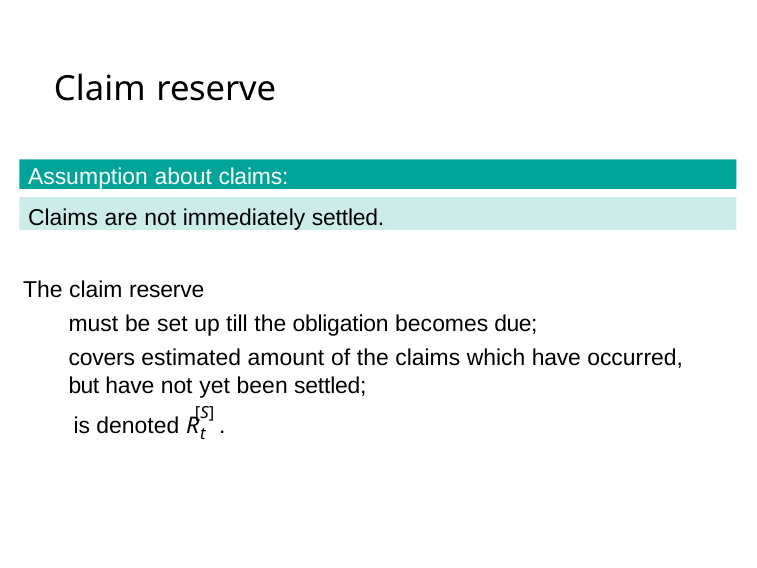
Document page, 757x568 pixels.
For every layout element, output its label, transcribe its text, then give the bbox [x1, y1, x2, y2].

text_box t [197, 438, 208, 443]
text_box Claims are not immediately settled. [19, 197, 737, 230]
text_box The claim reserve must be set up till the obligation becomes due; covers estimated amount of the claims which have occurred, but have not yet been settled; [S] [21, 265, 716, 423]
title Claim reserve [51, 36, 705, 134]
text_box Assumption about claims: [19, 159, 737, 189]
text_box is denoted R . [71, 408, 229, 438]
